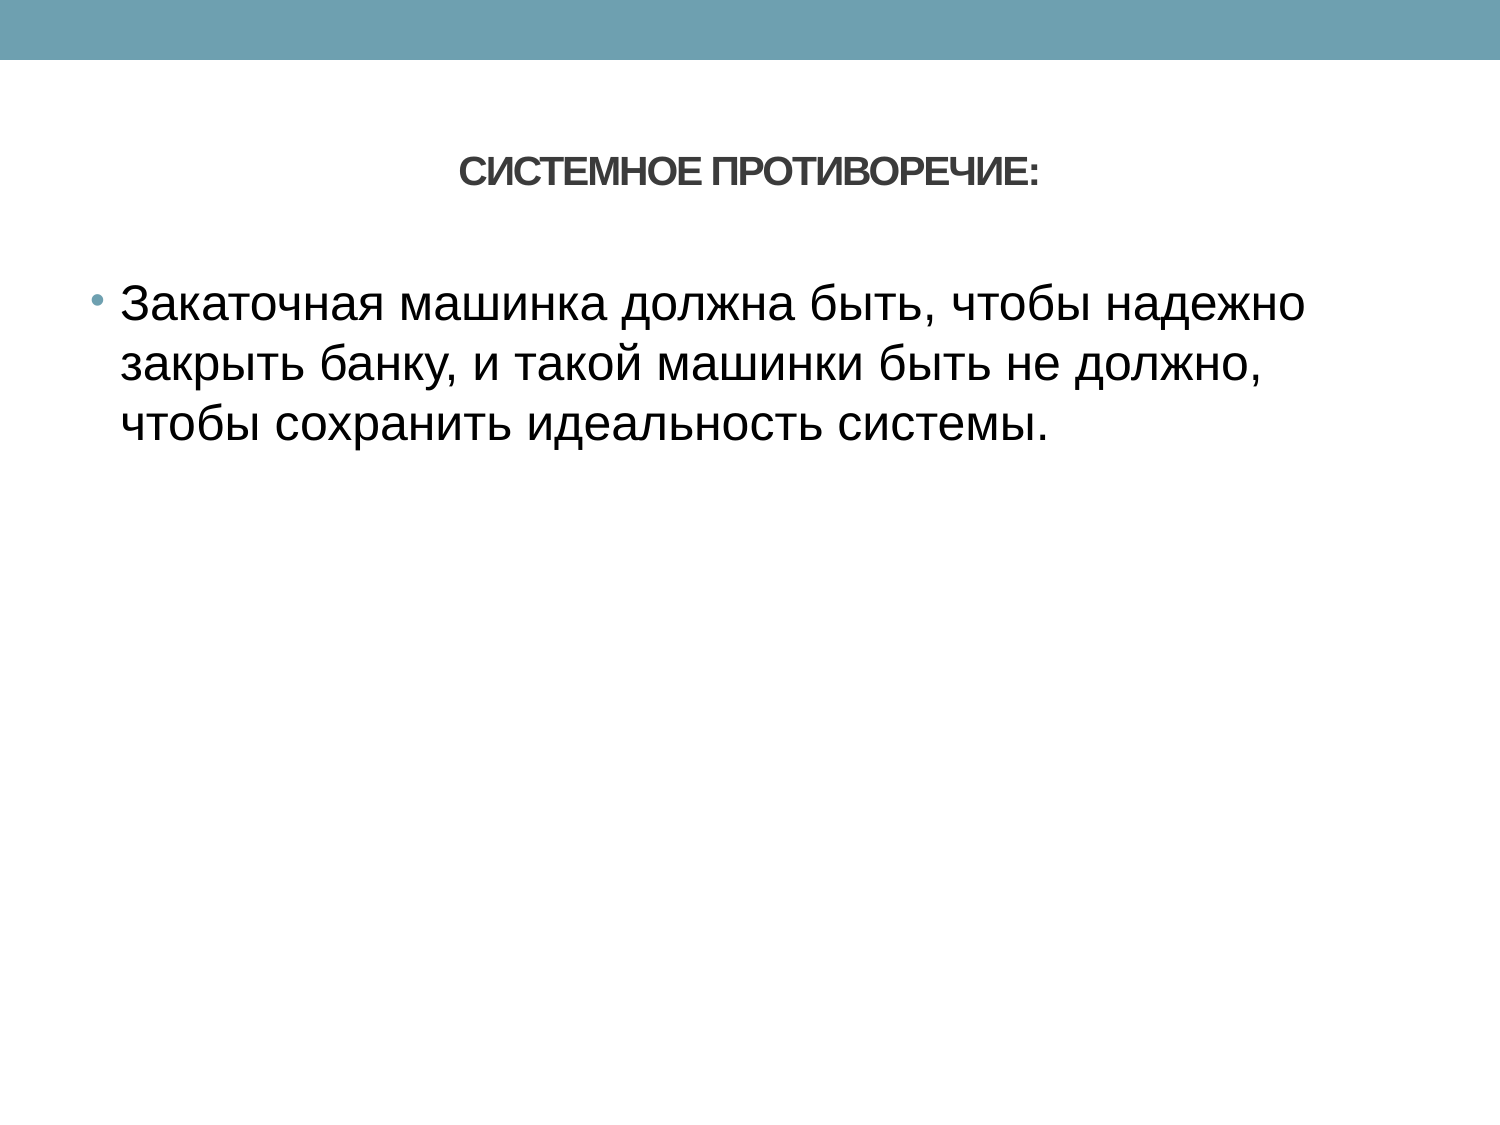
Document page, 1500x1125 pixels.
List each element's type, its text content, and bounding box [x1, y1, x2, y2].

list Закаточная машинка должна быть, чтобы надежно закрыть банку, и такой машинки быть не должно, чтобы сохранить идеальность системы. [75, 262, 1425, 1063]
title СИСТЕМНОЕ ПРОТИВОРЕЧИЕ: [75, 87, 1425, 250]
